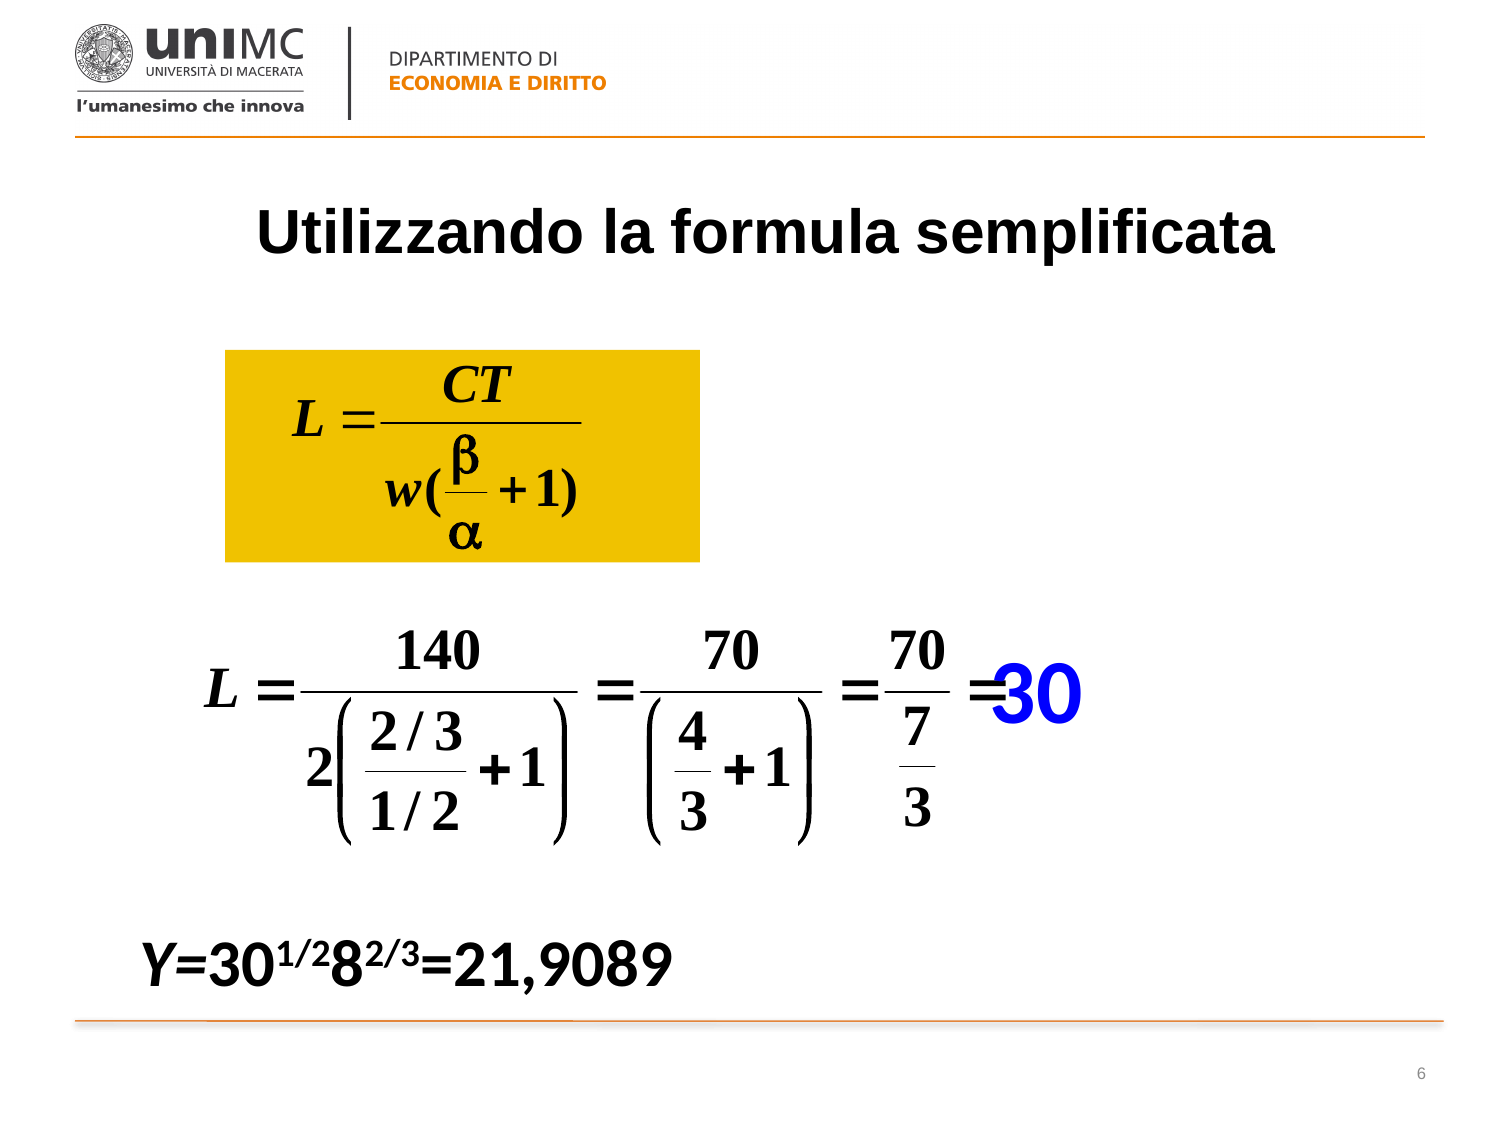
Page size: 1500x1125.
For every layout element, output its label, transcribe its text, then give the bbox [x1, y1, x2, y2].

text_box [224, 349, 701, 563]
slide_number 6 [1091, 1042, 1442, 1103]
text_box Y=301/282/3=21,9089 [125, 912, 1000, 1008]
text_box 30 [1013, 624, 1313, 750]
picture [75, 24, 1425, 138]
title Utilizzando la formula semplificata [91, 182, 1441, 275]
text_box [192, 609, 1008, 855]
